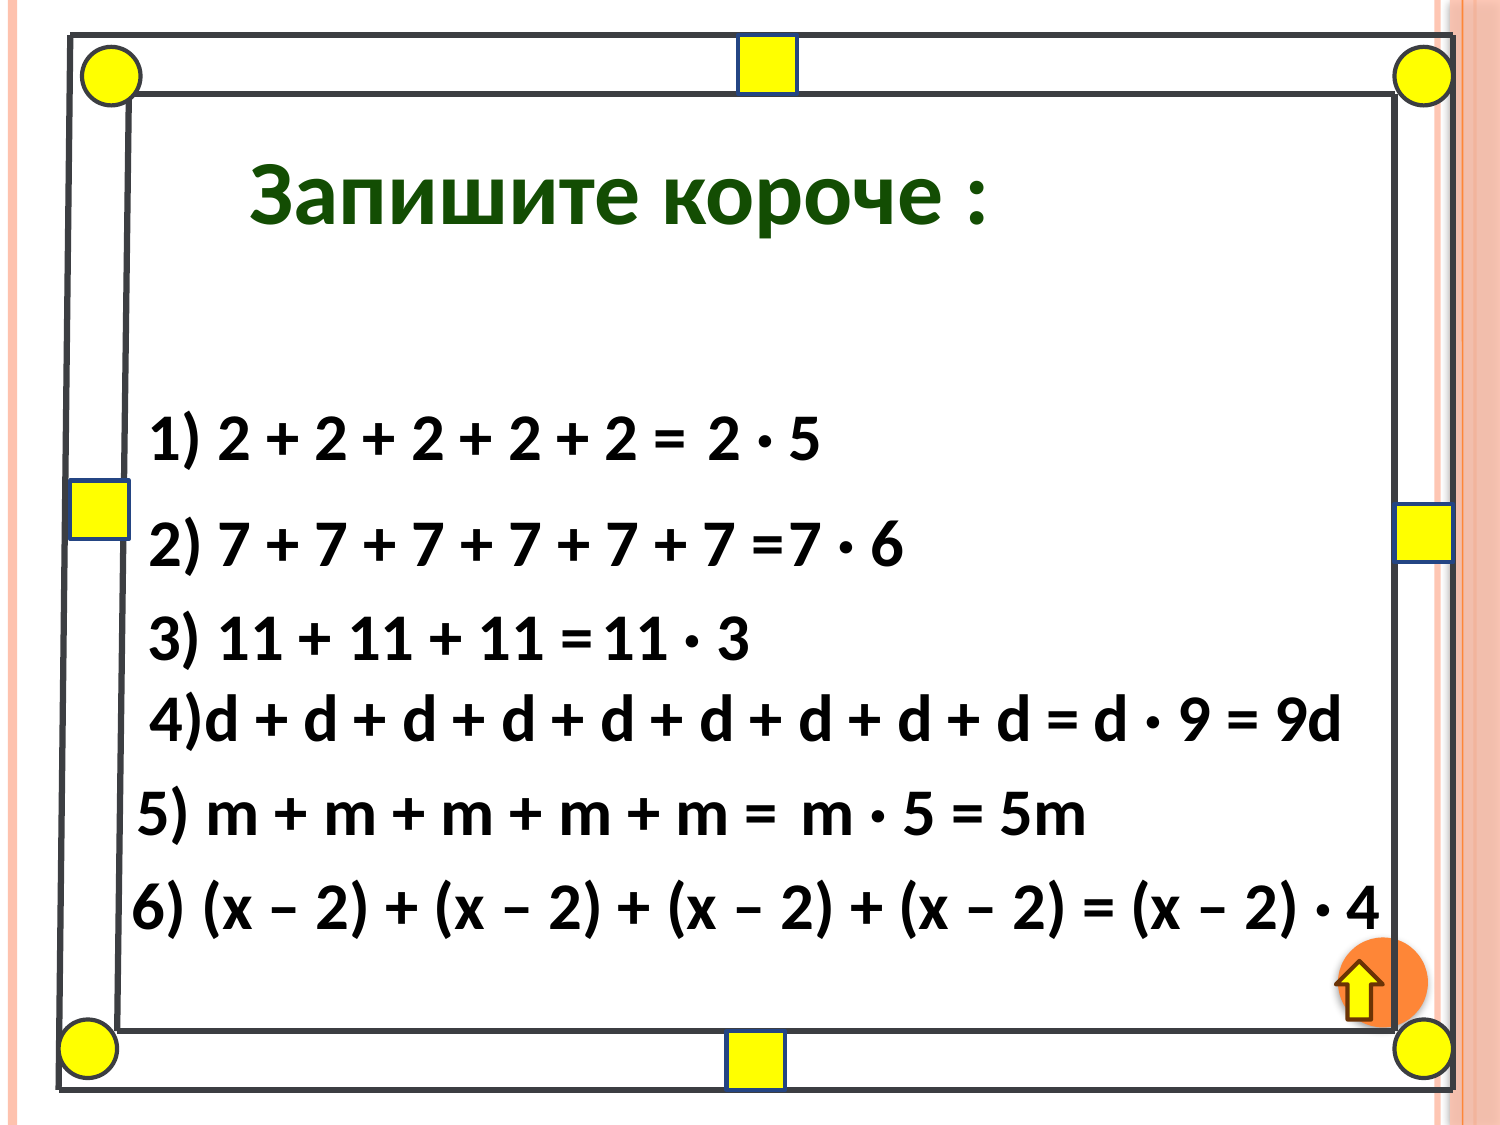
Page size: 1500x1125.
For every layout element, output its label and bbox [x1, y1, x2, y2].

text_box [57, 34, 1454, 1091]
